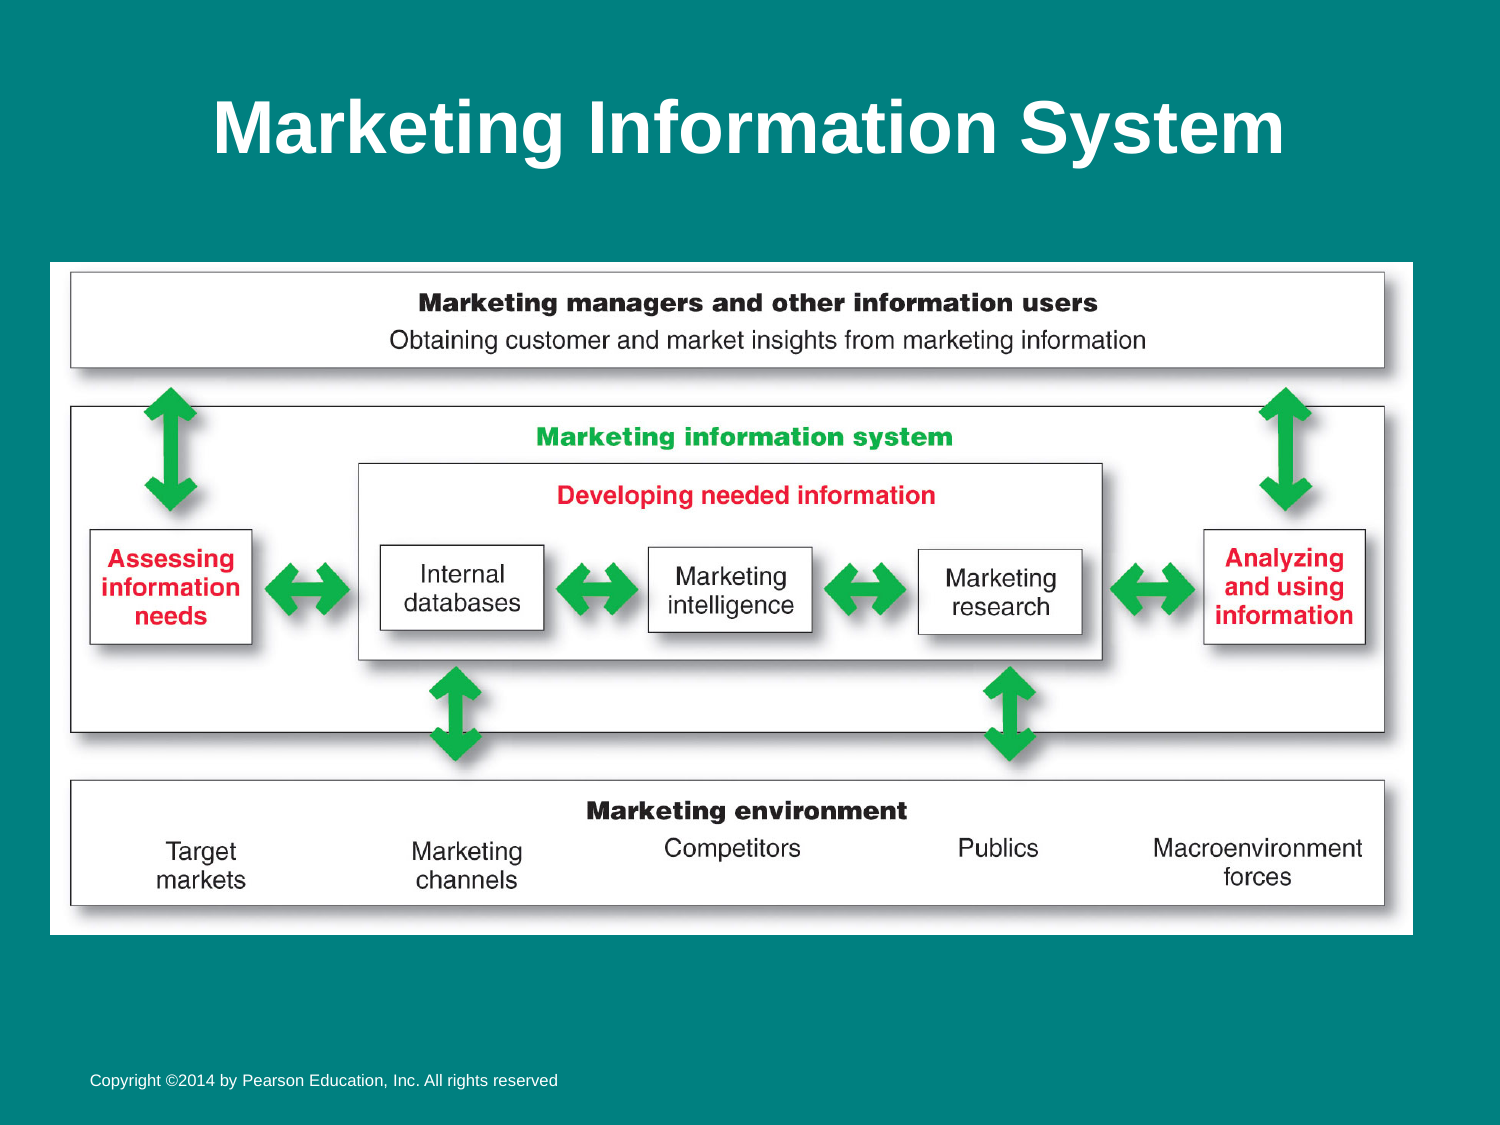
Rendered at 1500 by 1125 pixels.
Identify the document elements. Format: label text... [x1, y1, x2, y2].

text_box Copyright ©2014 by Pearson Education, Inc. All rights reserved [74, 1062, 825, 1098]
title Marketing Information System [112, 37, 1388, 226]
picture [49, 262, 1413, 935]
